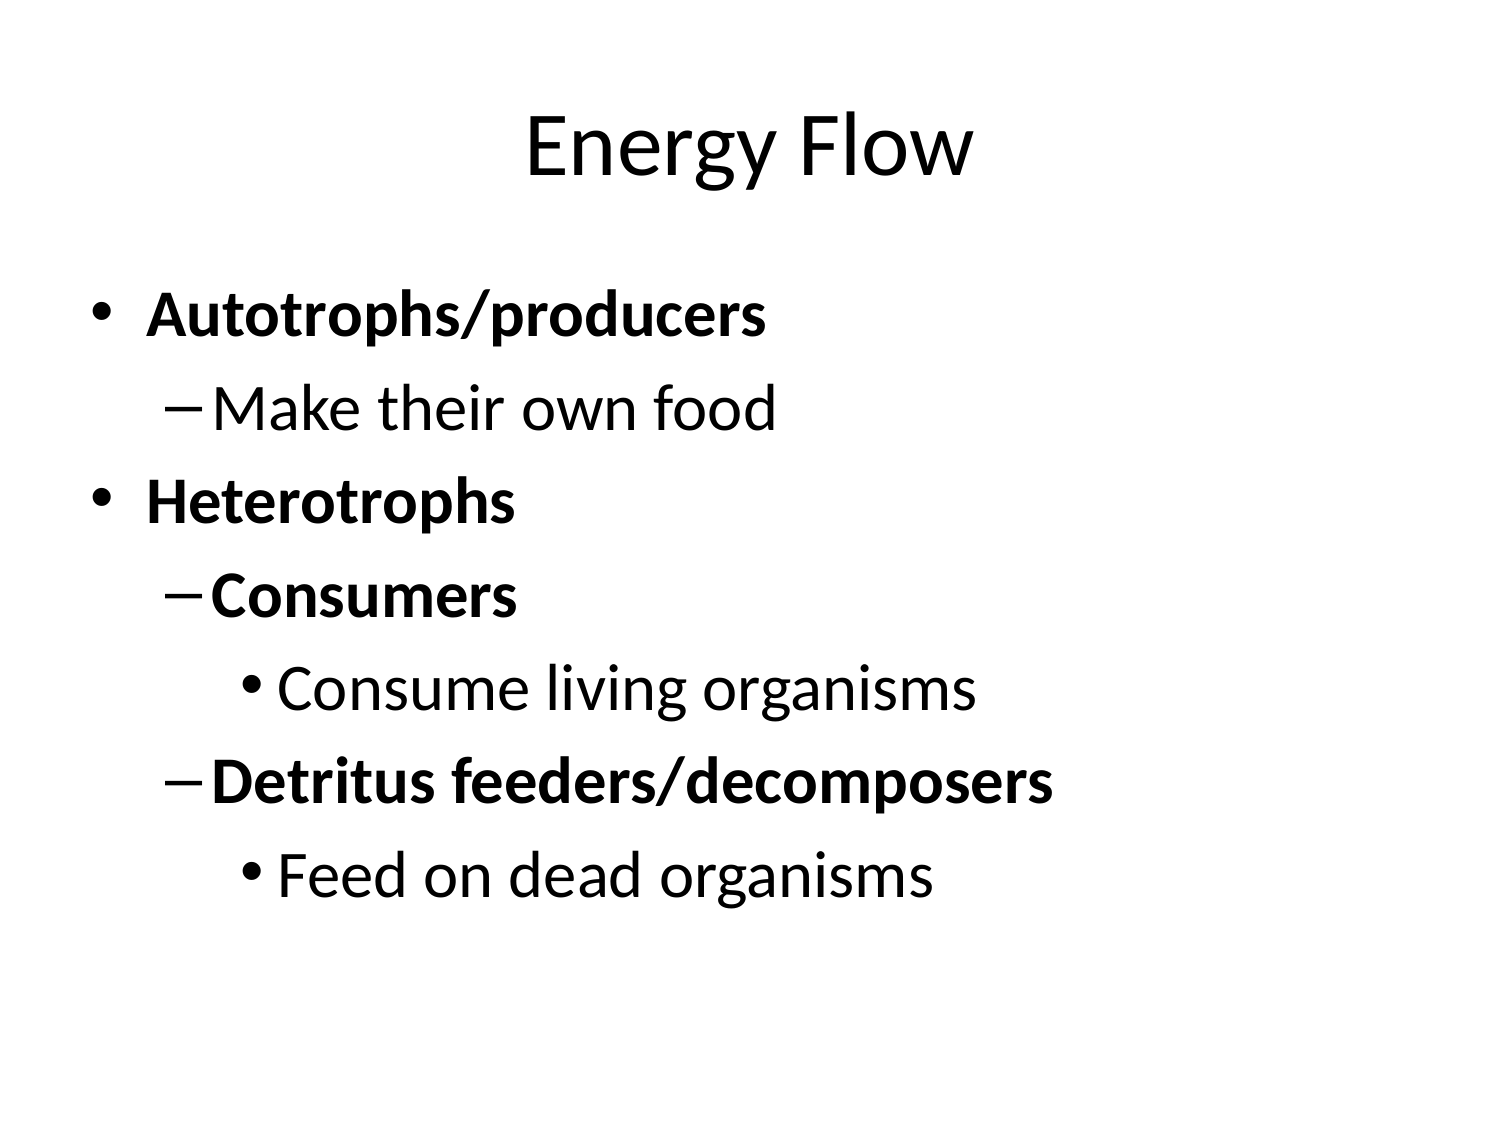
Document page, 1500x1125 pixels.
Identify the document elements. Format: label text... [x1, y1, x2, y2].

list Autotrophs/producers Make their own food Heterotrophs Consumers Consume living organisms Detritus feeders/decomposers Feed on dead organisms [75, 262, 1425, 1005]
title Energy Flow [75, 45, 1425, 233]
